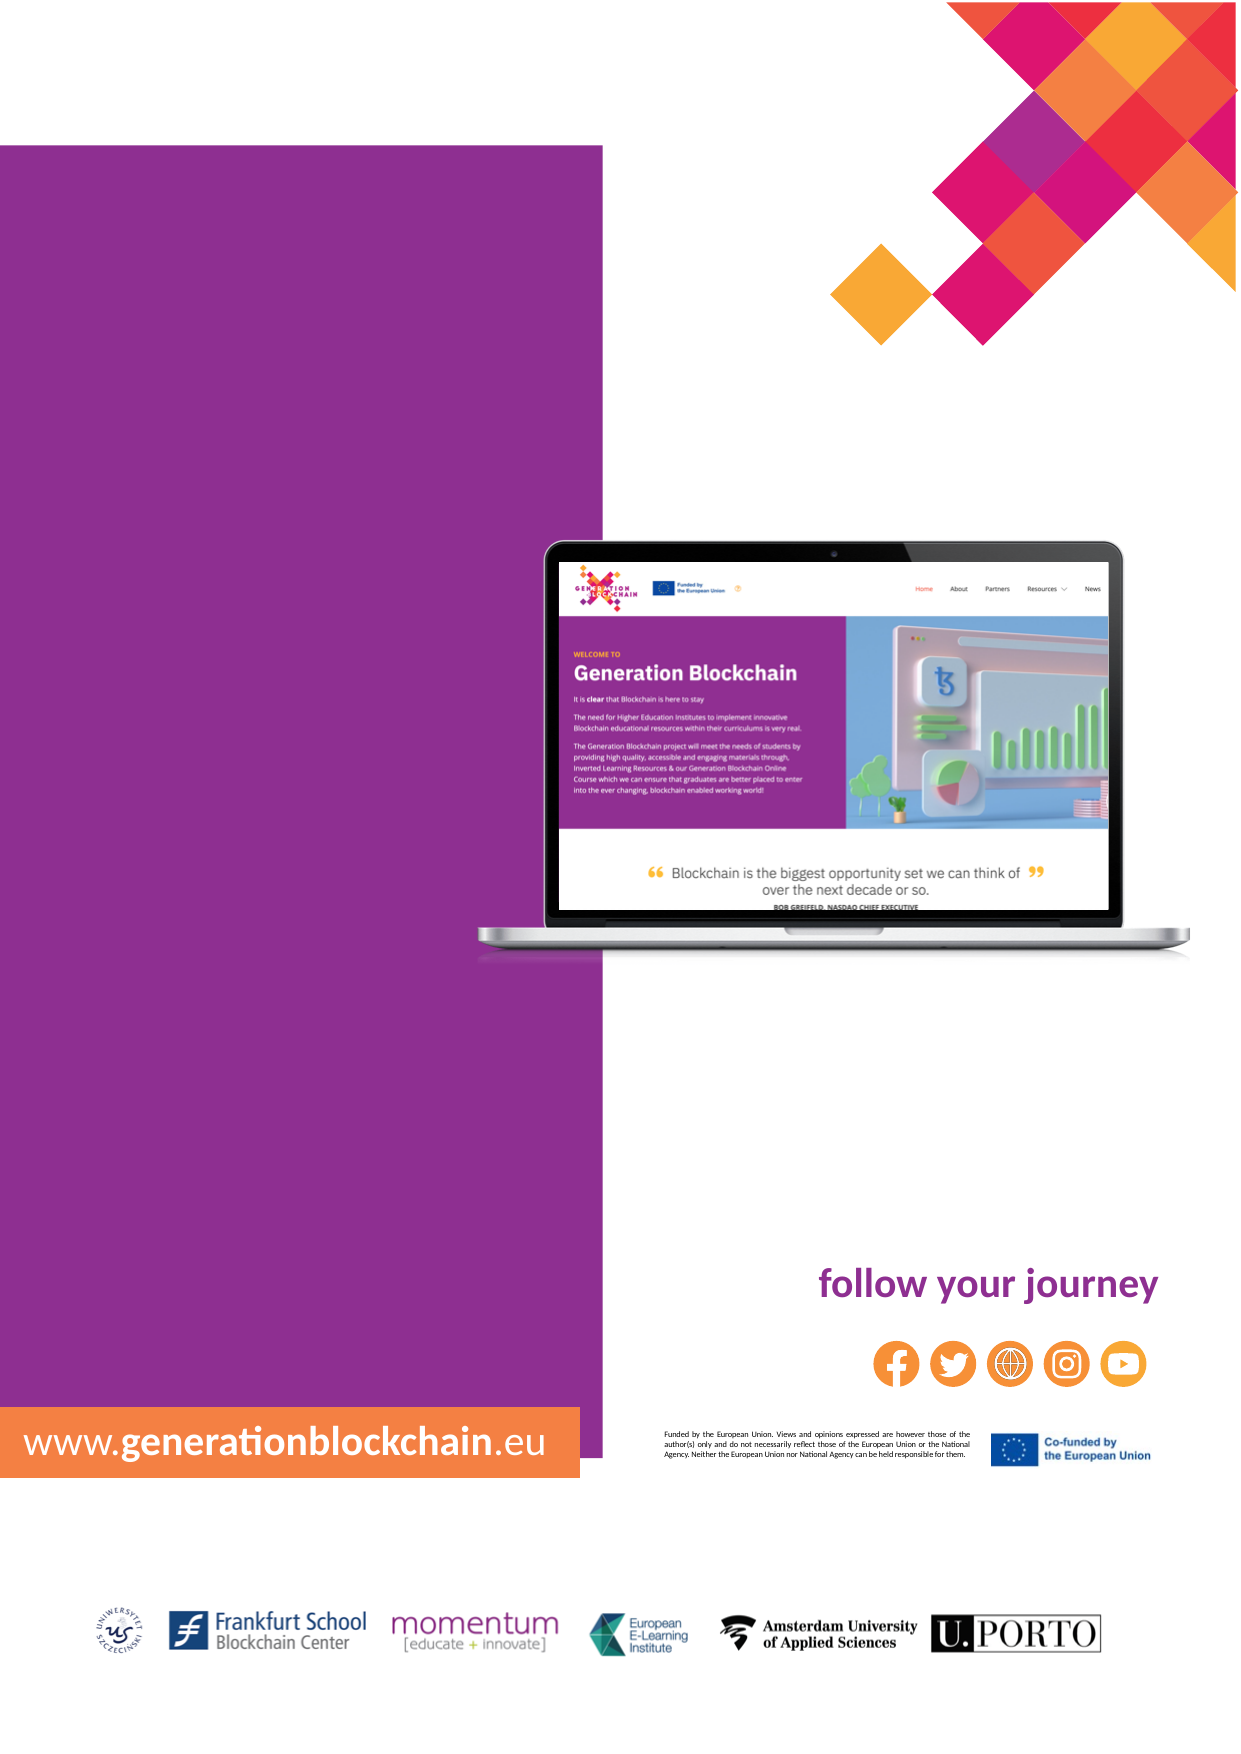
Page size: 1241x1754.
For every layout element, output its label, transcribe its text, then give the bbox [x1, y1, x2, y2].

picture [991, 1431, 1152, 1469]
text_box follow your journey [639, 1247, 1174, 1362]
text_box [1043, 1340, 1090, 1387]
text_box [1100, 1340, 1147, 1387]
list www.generationblockchain.eu [8, 1406, 563, 1506]
picture [559, 562, 1108, 910]
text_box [986, 1340, 1033, 1387]
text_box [930, 1340, 977, 1387]
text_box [873, 1340, 920, 1387]
picture [67, 1585, 1113, 1677]
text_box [443, 521, 1216, 992]
